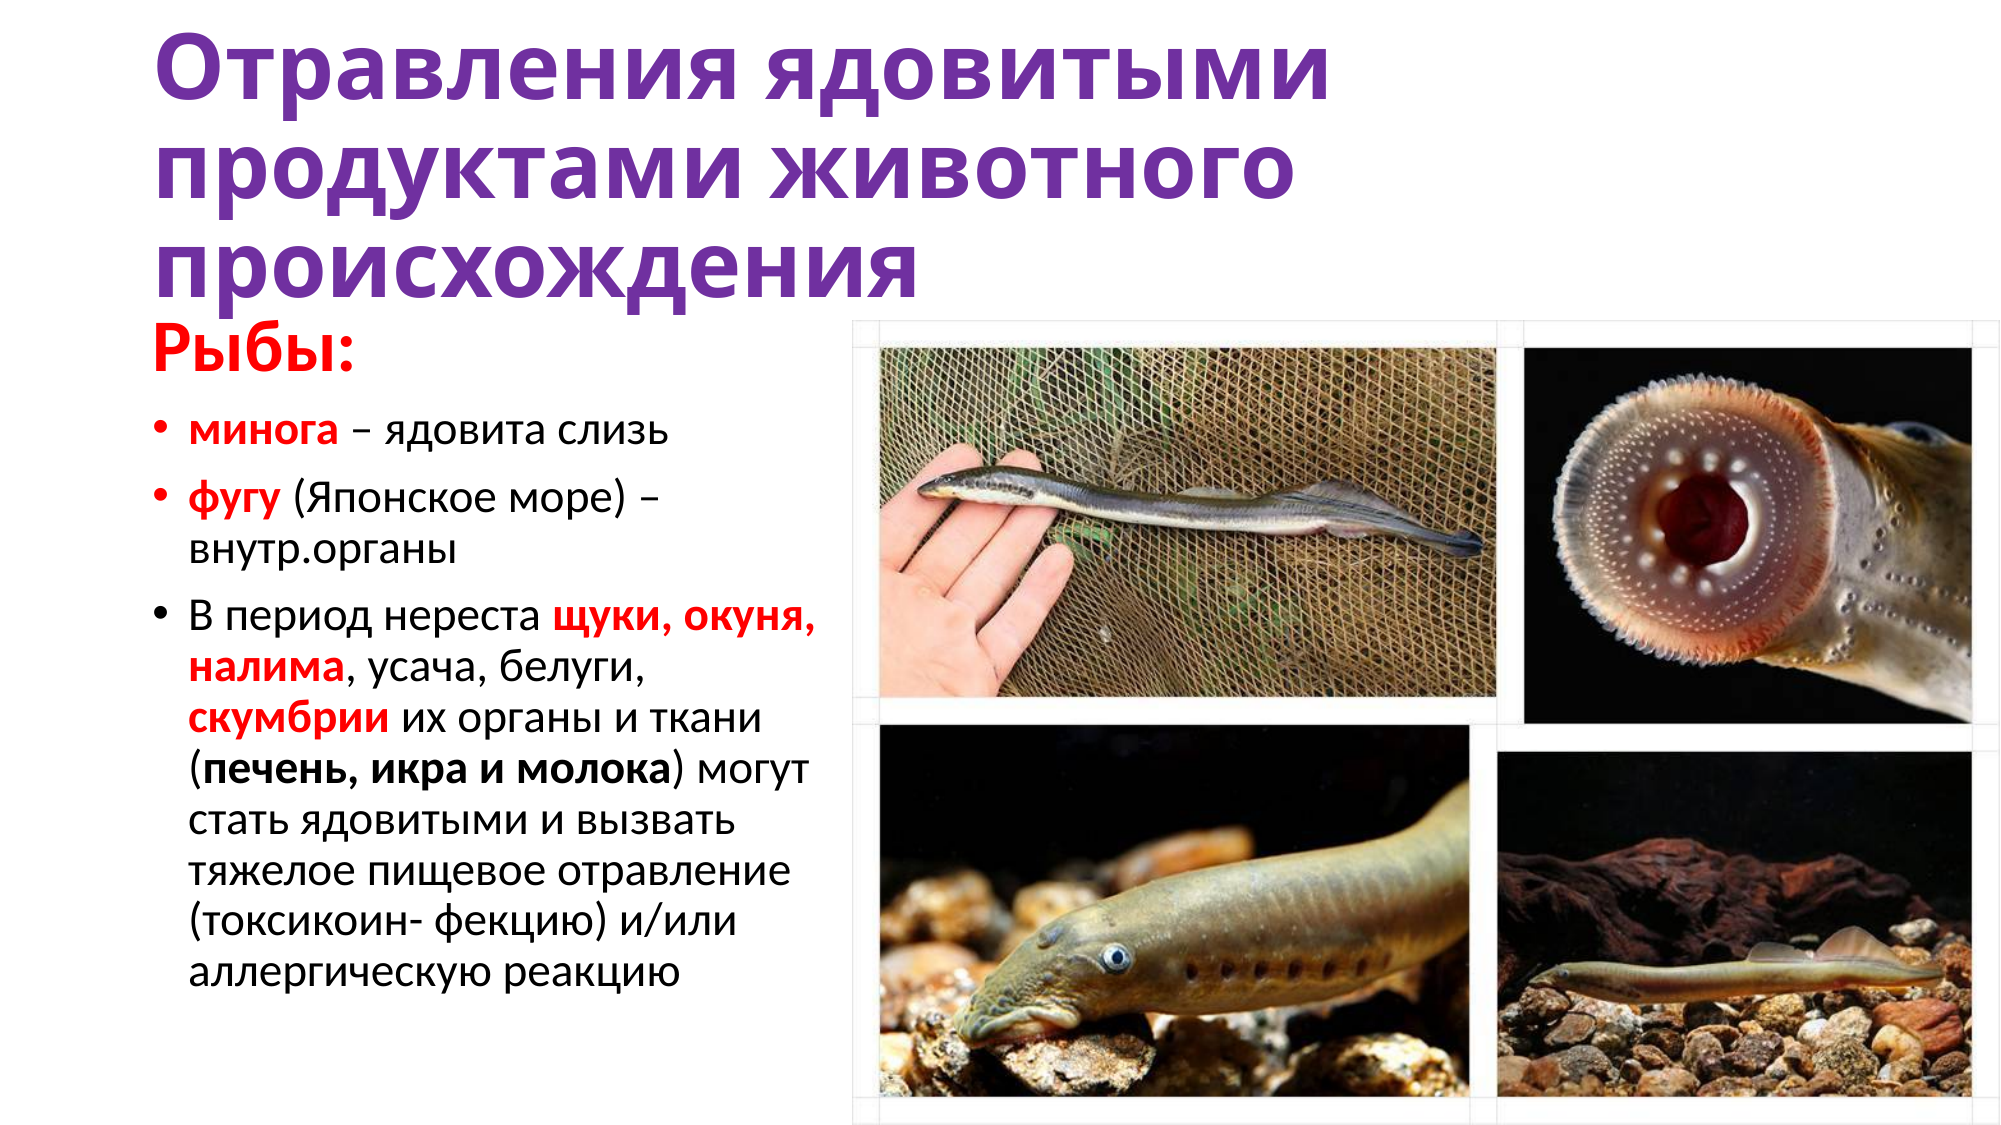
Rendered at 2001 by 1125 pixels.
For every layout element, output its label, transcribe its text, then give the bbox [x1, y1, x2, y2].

picture [852, 320, 2000, 1125]
list Рыбы: минога – ядовита слизь фугу (Японское море) – внутр.органы В период нереста щуки, окуня, налима, усача, белуги, скумбрии их органы и ткани (печень, икра и молока) могут стать ядовитыми и вызвать тяжелое пищевое отравление (токсикоин- фекцию) и/или аллергическую реакцию [137, 299, 853, 1014]
title Отравления ядовитыми продуктами животного происхождения [137, 59, 1863, 278]
